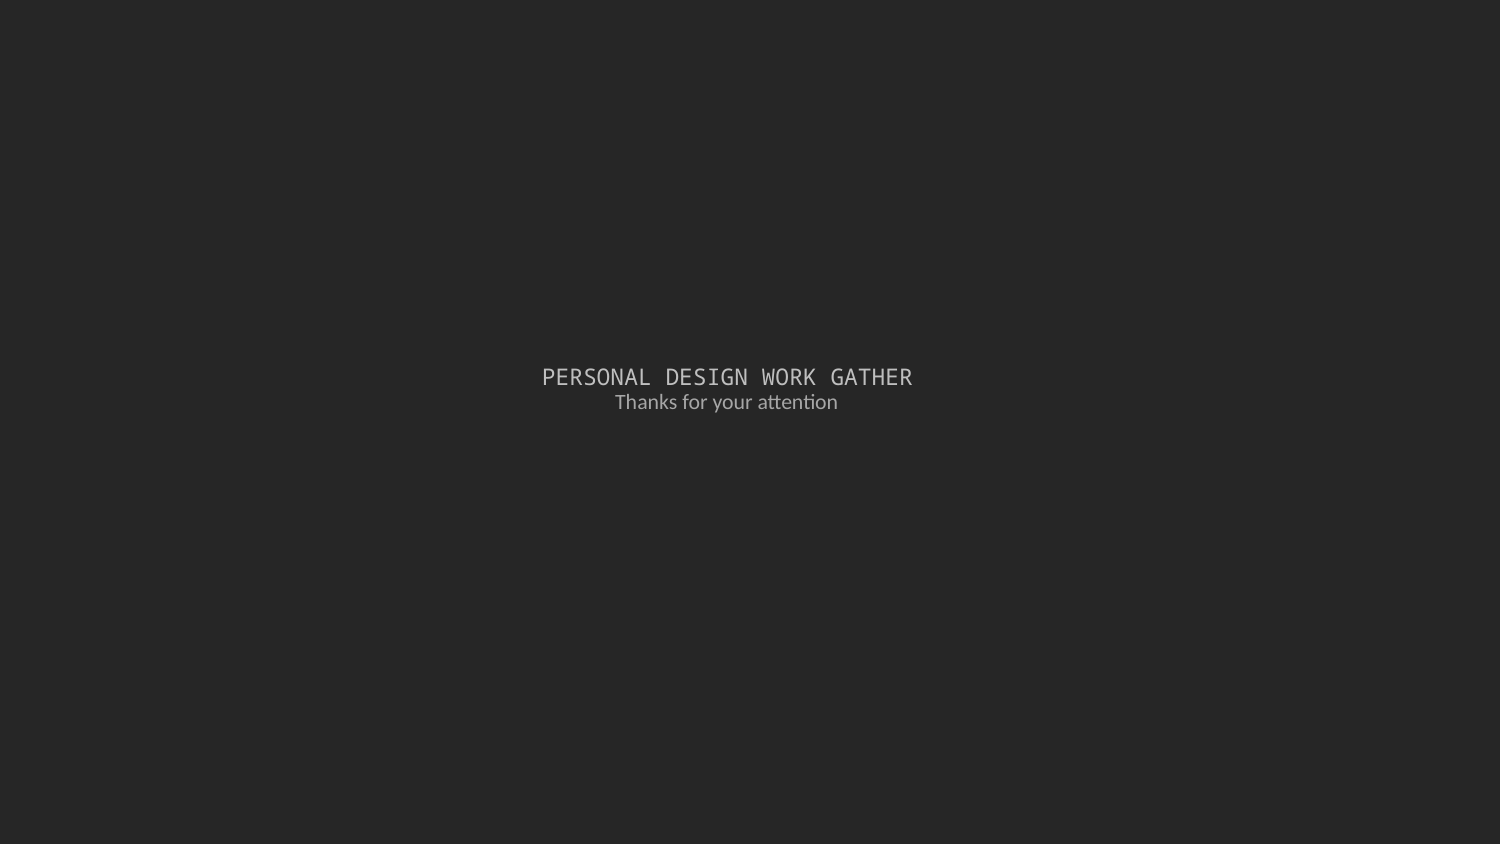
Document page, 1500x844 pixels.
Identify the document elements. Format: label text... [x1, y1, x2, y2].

text_box PERSONAL DESIGN WORK GATHER [527, 355, 929, 398]
text_box Thanks for your attention [600, 380, 854, 422]
text_box [0, 0, 1500, 844]
